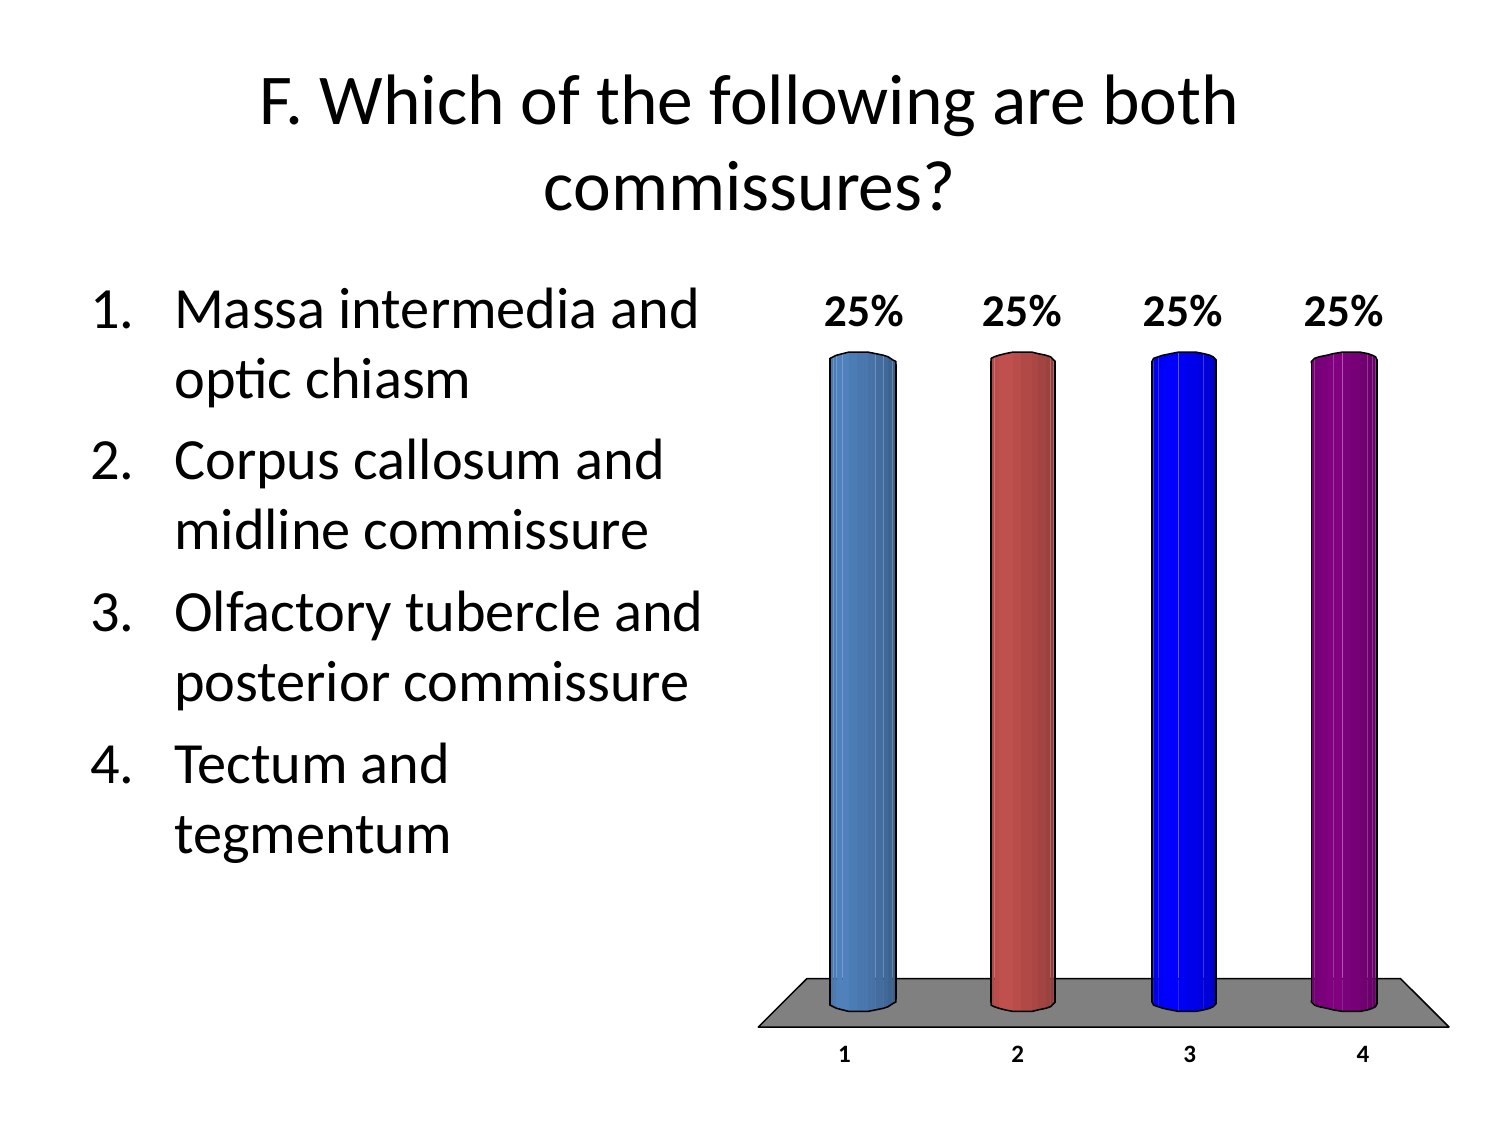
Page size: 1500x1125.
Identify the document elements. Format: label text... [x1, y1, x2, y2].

list Massa intermedia and optic chiasm Corpus callosum and midline commissure Olfactory tubercle and posterior commissure Tectum and tegmentum [75, 262, 750, 1005]
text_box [739, 270, 1490, 1115]
title F. Which of the following are both commissures? [75, 45, 1425, 233]
